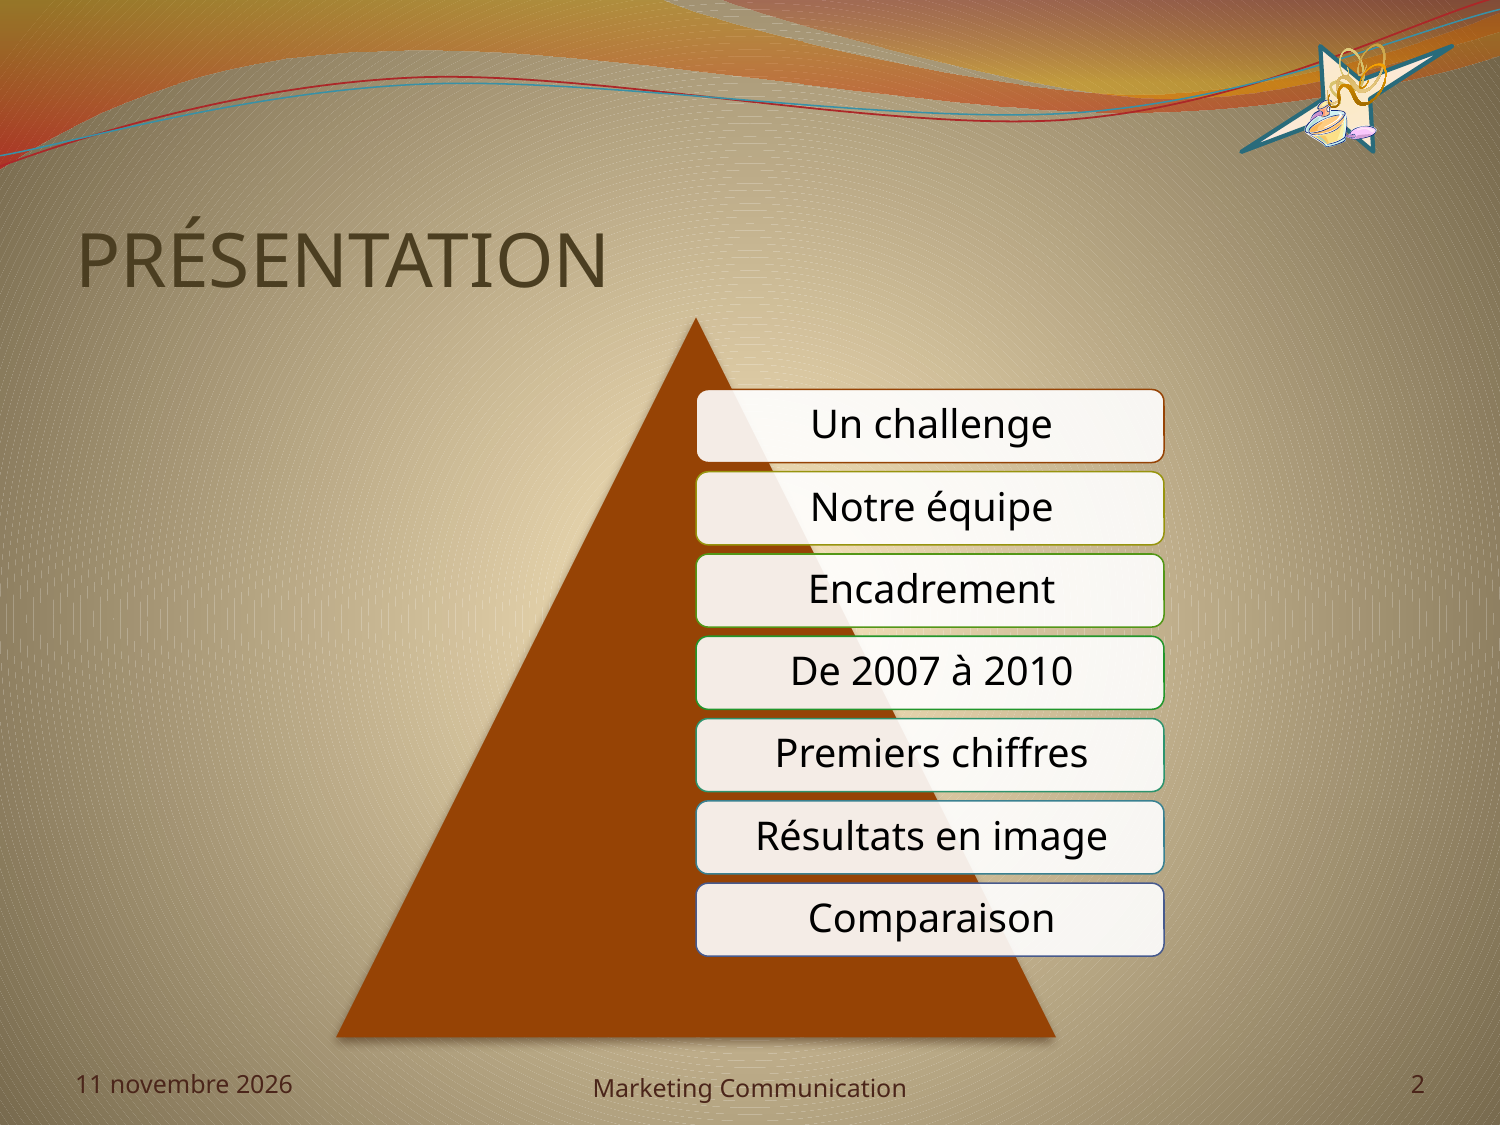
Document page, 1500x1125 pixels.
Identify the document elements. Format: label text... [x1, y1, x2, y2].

slide_number mars 11 [75, 1050, 425, 1103]
slide_number 8 [75, 1046, 425, 1051]
footer Marketing Communication [474, 1051, 1025, 1103]
slide_number 2 [1299, 1050, 1425, 1103]
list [74, 317, 1426, 1038]
slide_number mars 11 [1299, 1046, 1425, 1051]
title Présentation [75, 115, 1425, 303]
